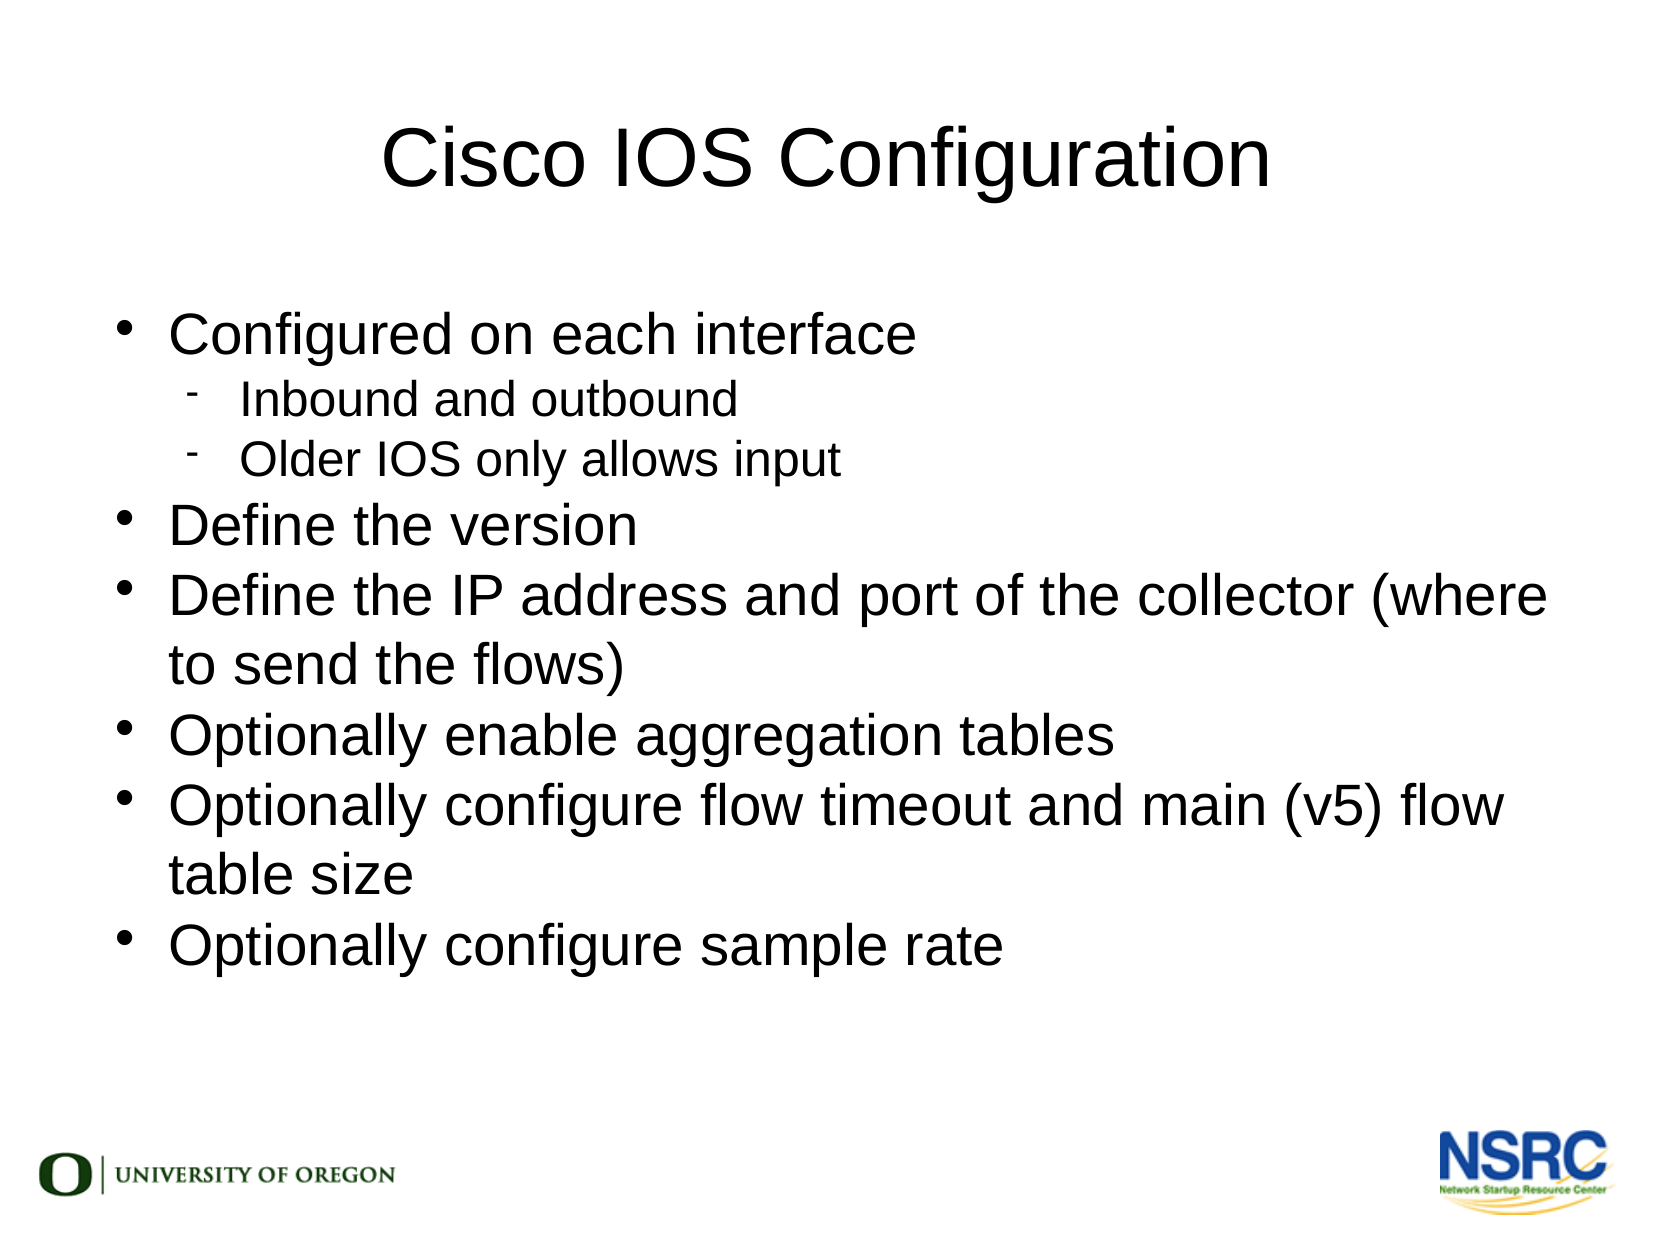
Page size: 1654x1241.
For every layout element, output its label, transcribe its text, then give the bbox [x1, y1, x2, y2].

picture [37, 1151, 397, 1198]
text_box Configured on each interface Inbound and outbound Older IOS only allows input Define the version Define the IP address and port of the collector (where to send the flows) Optionally enable aggregation tables Optionally configure flow timeout and main (v5) flow table size Optionally configure sample rate [82, 289, 1571, 1108]
text_box Cisco IOS Configuration [82, 49, 1571, 257]
picture [1440, 1130, 1616, 1215]
